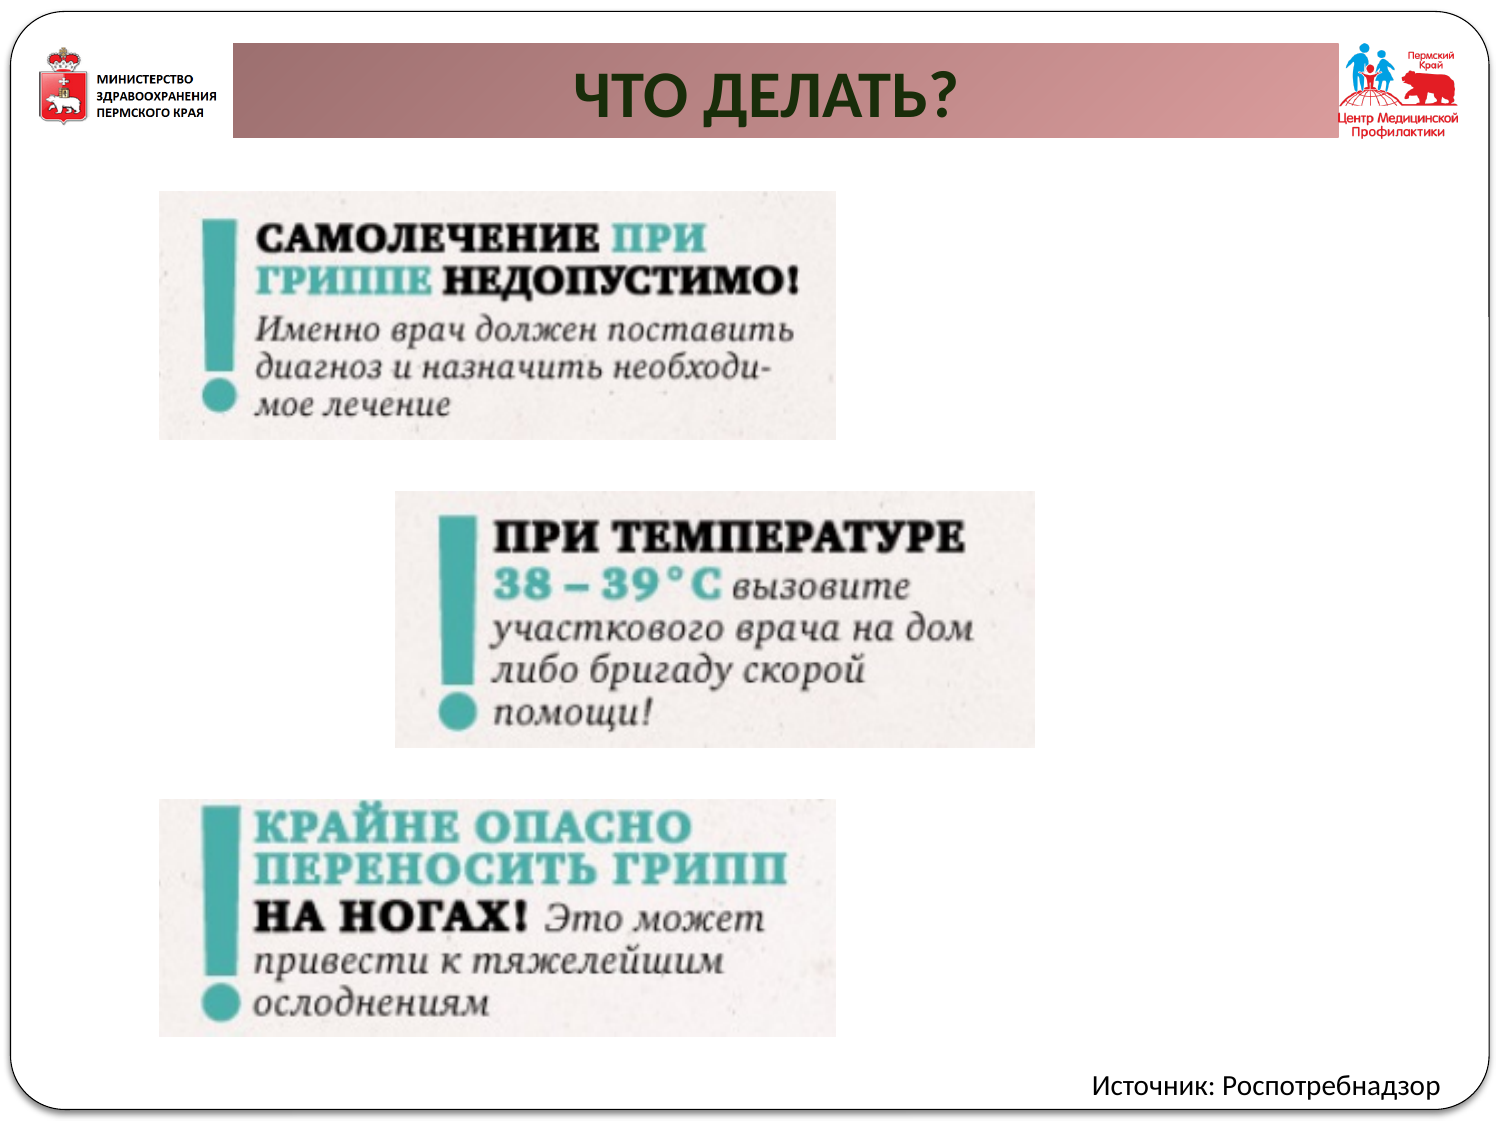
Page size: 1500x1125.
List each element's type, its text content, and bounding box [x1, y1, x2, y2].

picture [159, 191, 836, 440]
picture [159, 799, 836, 1037]
picture [1338, 42, 1459, 140]
text_box ЧТО ДЕЛАТЬ? [234, 43, 1335, 138]
text_box Источник: Роспотребнадзор [1077, 1058, 1456, 1109]
picture [29, 42, 234, 140]
picture [395, 491, 1035, 748]
